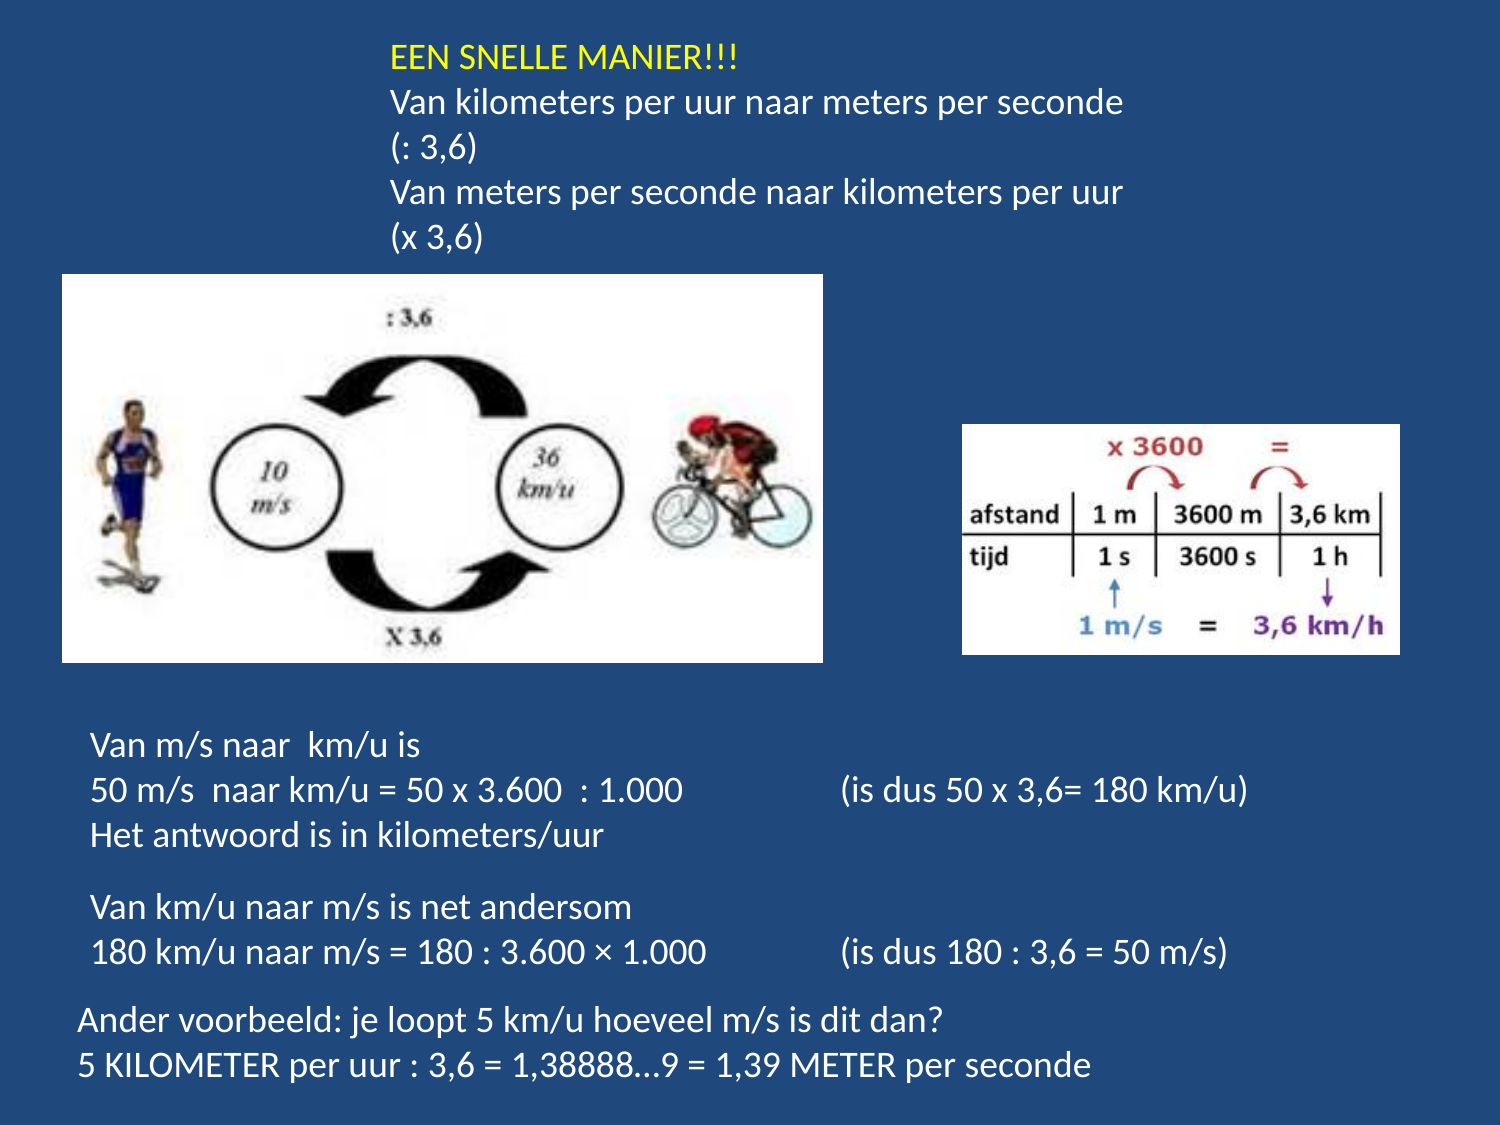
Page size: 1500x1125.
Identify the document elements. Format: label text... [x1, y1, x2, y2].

text_box Van m/s naar km/u is 50 m/s naar km/u = 50 x 3.600 : 1.000 (is dus 50 x 3,6= 180 km/u) Het antwoord is in kilometers/uur [75, 712, 1375, 863]
picture [62, 274, 823, 663]
text_box EEN SNELLE MANIER!!! Van kilometers per uur naar meters per seconde (: 3,6) Van meters per seconde naar kilometers per uur (x 3,6) [375, 24, 1157, 265]
picture [962, 424, 1401, 655]
text_box Ander voorbeeld: je loopt 5 km/u hoeveel m/s is dit dan? 5 KILOMETER per uur : 3,6 = 1,38888…9 = 1,39 METER per seconde [62, 987, 1425, 1093]
text_box Van km/u naar m/s is net andersom 180 km/u naar m/s = 180 : 3.600 × 1.000 (is dus 180 : 3,6 = 50 m/s) [74, 874, 1500, 980]
